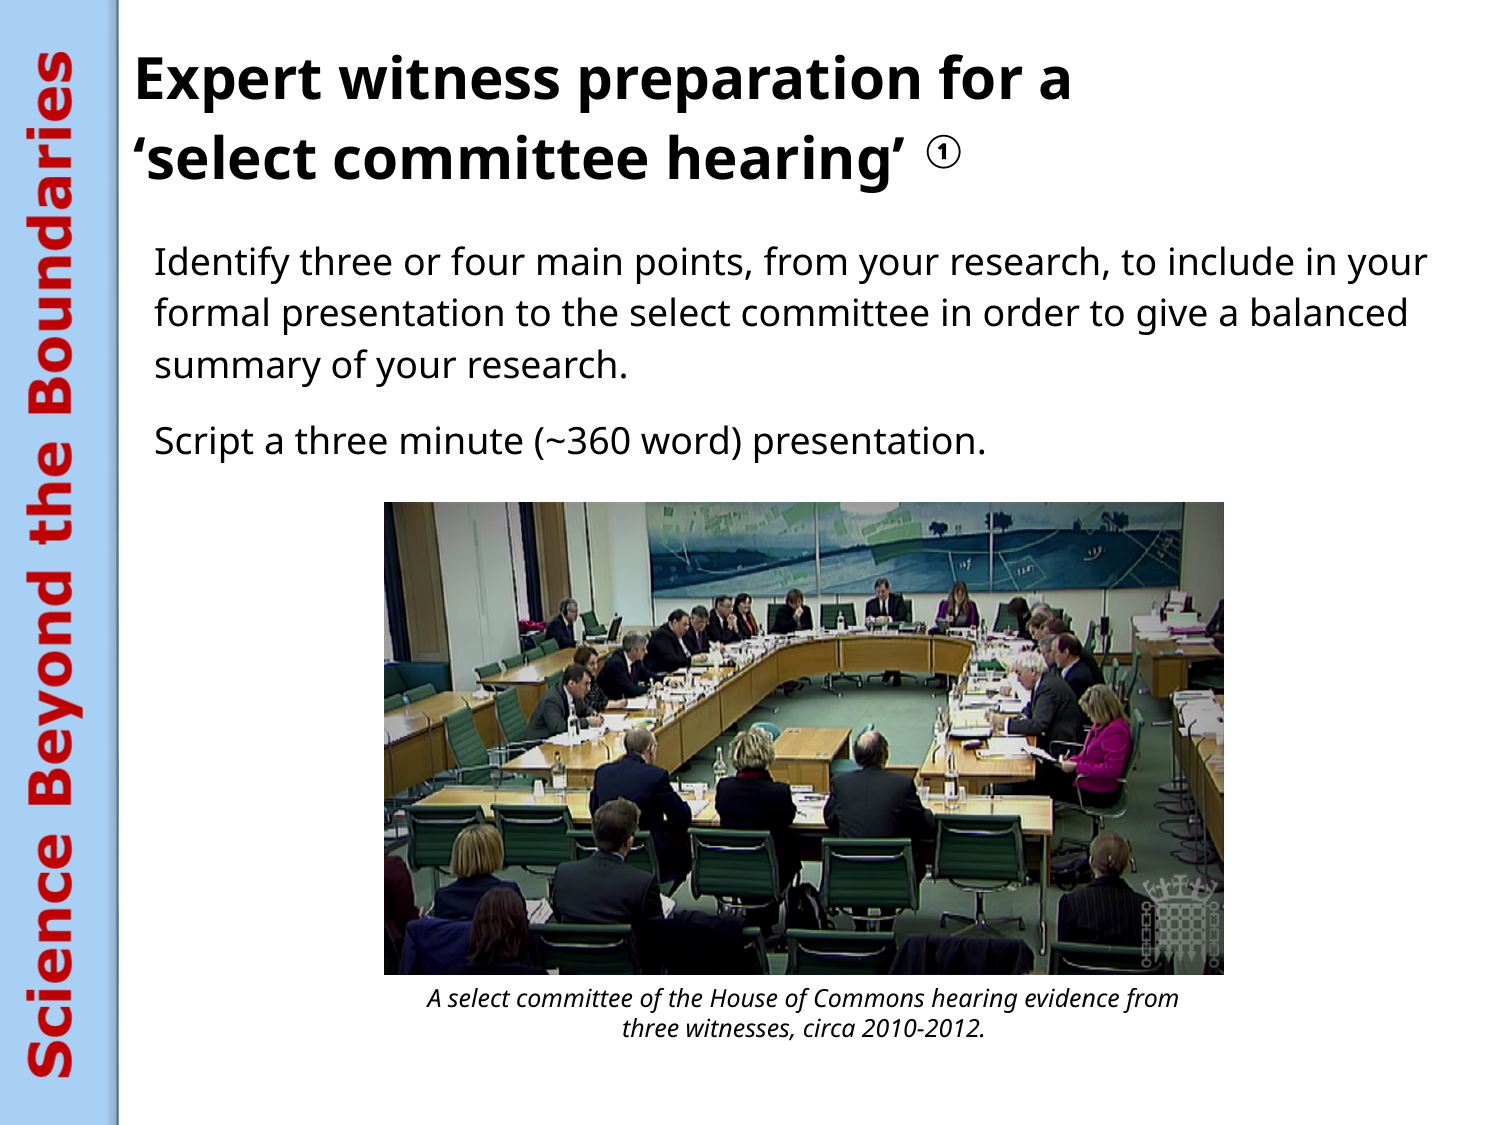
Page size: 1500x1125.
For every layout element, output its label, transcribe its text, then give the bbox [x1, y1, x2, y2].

text_box Expert witness preparation for a ‘select committee hearing’ ① [121, 24, 1480, 199]
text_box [384, 502, 1224, 1051]
text_box Identify three or four main points, from your research, to include in your formal presentation to the select committee in order to give a balanced summary of your research. Script a three minute (~360 word) presentation. [139, 224, 1457, 470]
picture [0, 0, 121, 1125]
